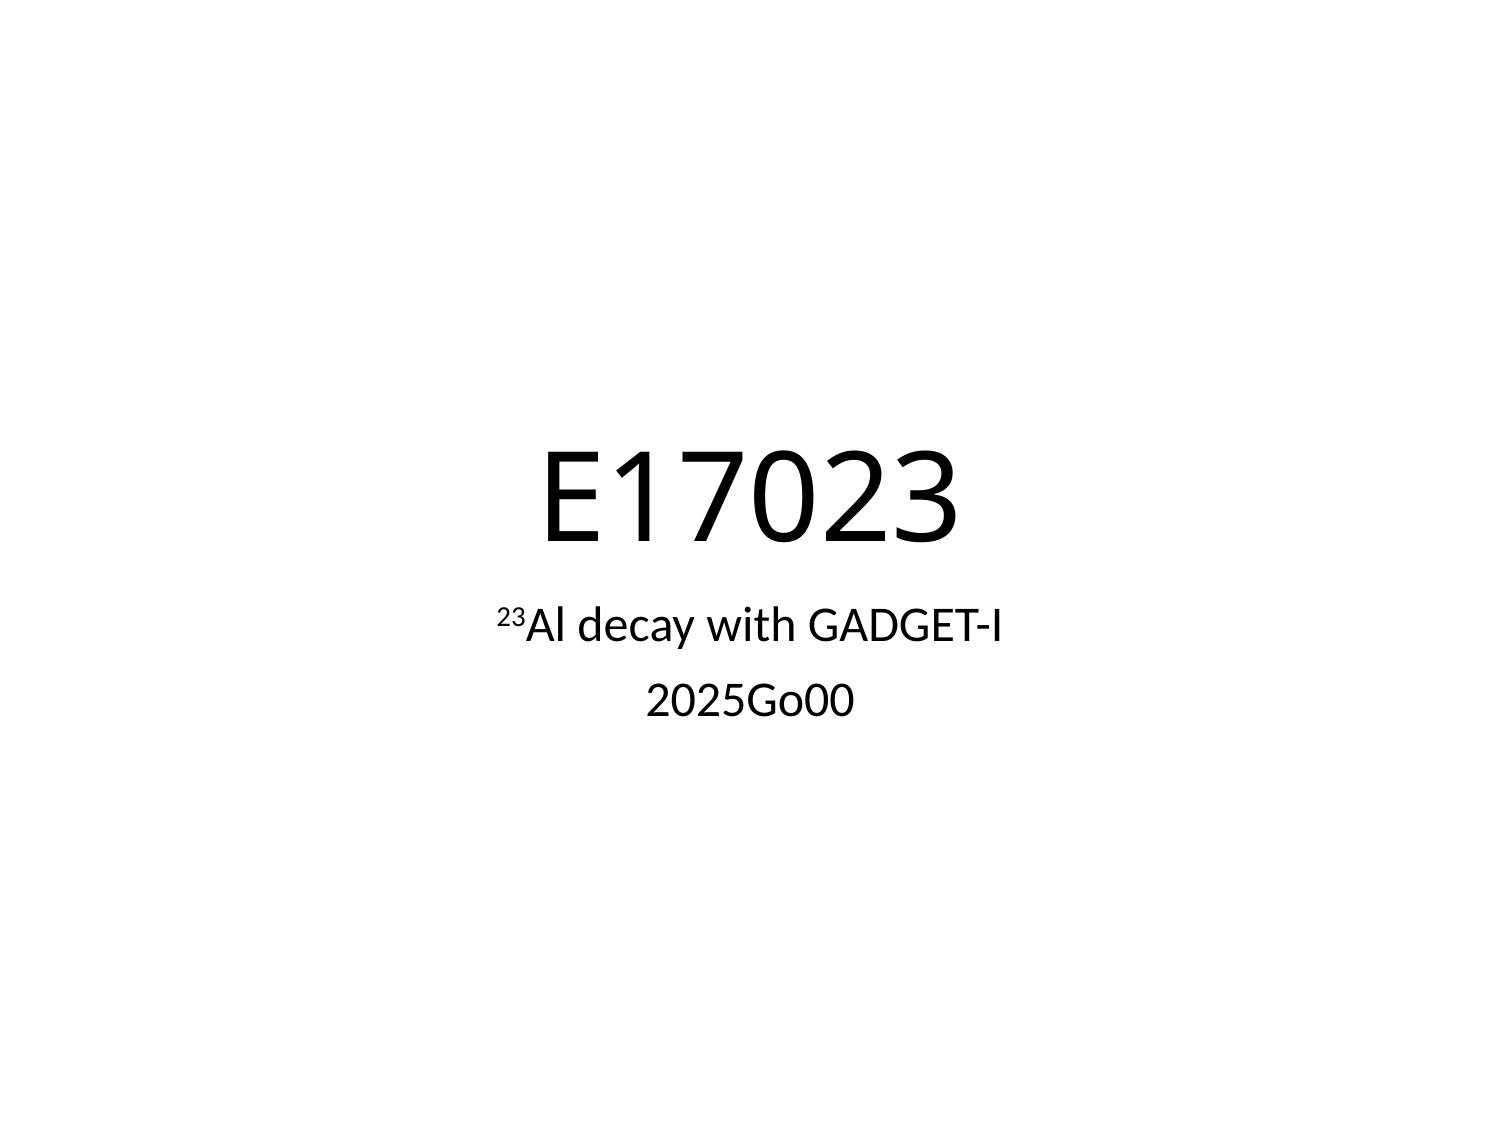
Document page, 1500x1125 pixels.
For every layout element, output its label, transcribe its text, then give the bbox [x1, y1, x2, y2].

subtitle 23Al decay with GADGET-I 2025Go00 [187, 590, 1313, 863]
title E17023 [112, 184, 1388, 576]
